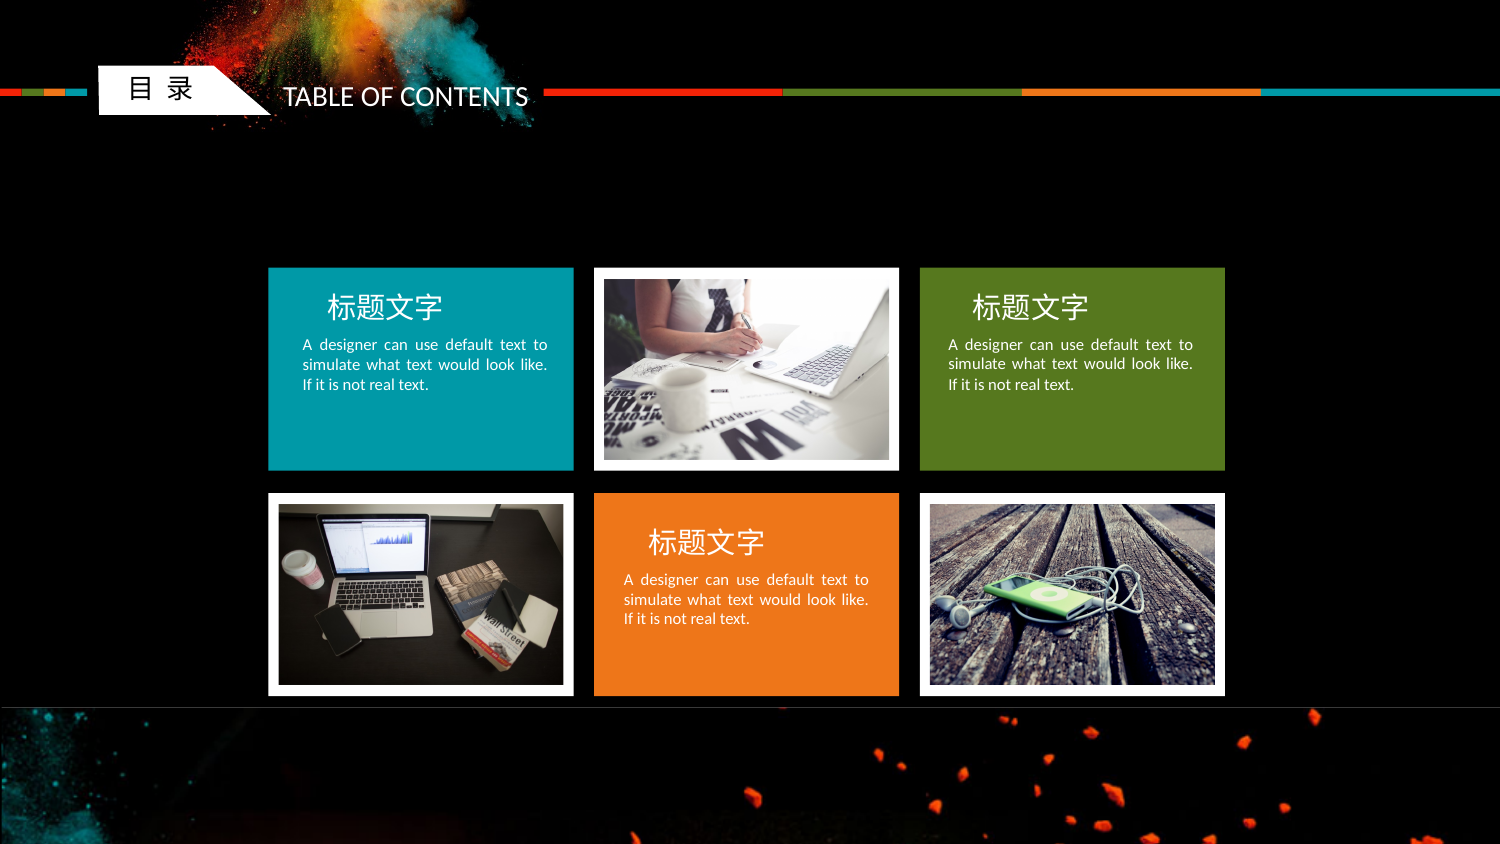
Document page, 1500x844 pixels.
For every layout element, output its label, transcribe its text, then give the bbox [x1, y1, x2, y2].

text_box A designer can use default text to simulate what text would look like. If it is not real text. [609, 561, 884, 636]
text_box [919, 492, 1226, 697]
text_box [0, 0, 1500, 203]
text_box [929, 504, 1216, 686]
text_box [278, 504, 564, 686]
text_box 标题文字 [633, 516, 900, 567]
text_box 标题文字 [957, 281, 1224, 332]
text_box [287, 281, 578, 369]
text_box [267, 267, 575, 472]
text_box [267, 492, 575, 697]
text_box [593, 267, 900, 472]
text_box [593, 492, 900, 697]
text_box [603, 278, 890, 460]
text_box A designer can use default text to simulate what text would look like. If it is not real text. [933, 326, 1209, 401]
picture [1, 706, 1500, 844]
text_box [919, 267, 1226, 472]
